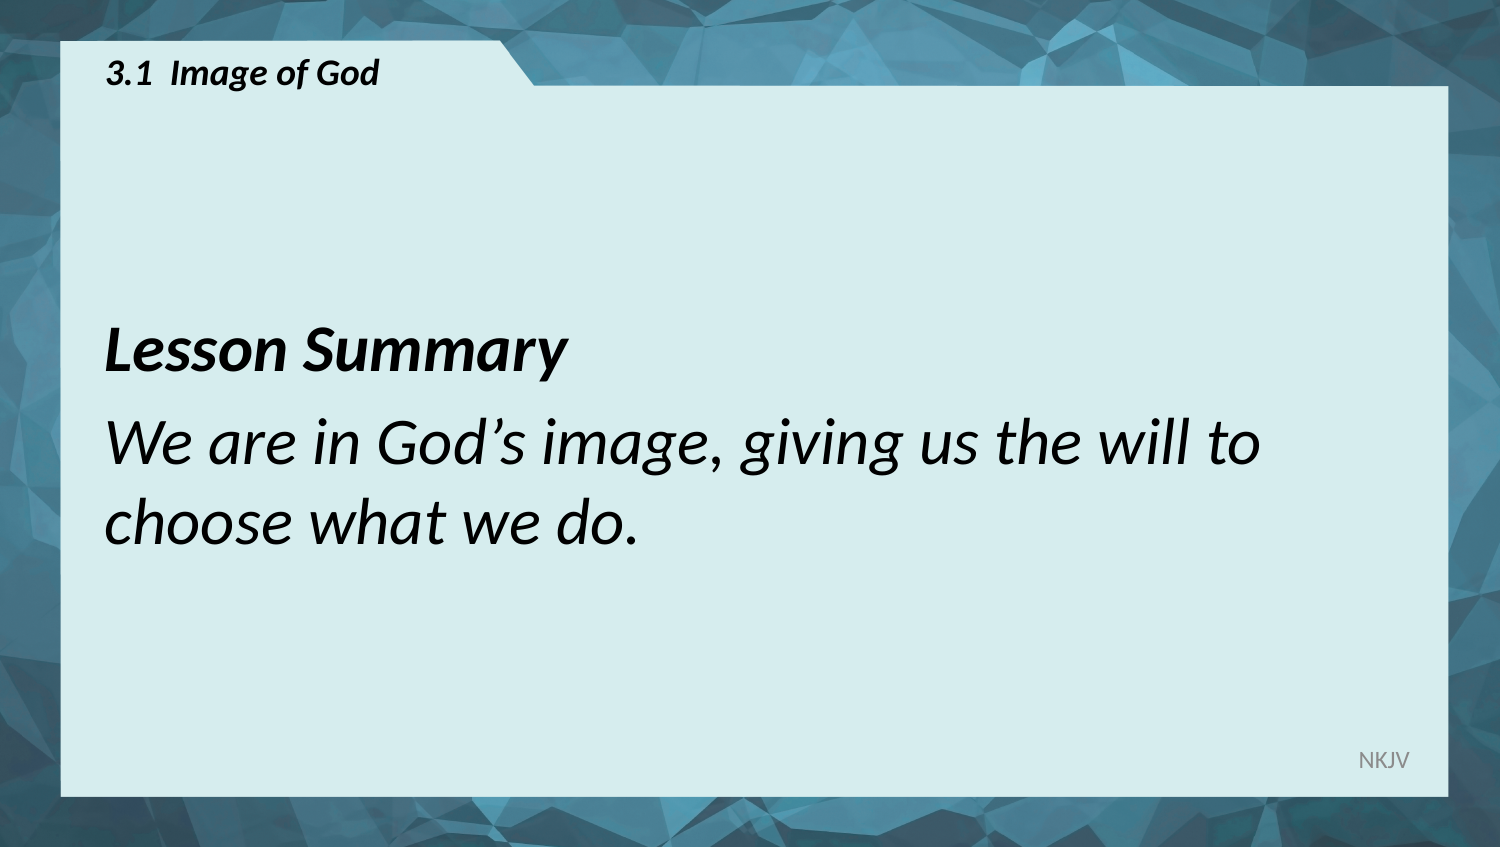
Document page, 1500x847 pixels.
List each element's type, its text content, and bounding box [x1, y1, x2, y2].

list Lesson Summary We are in God’s image, giving us the will to choose what we do. [89, 141, 1403, 722]
title 3.1 Image of God [89, 33, 1420, 108]
picture [0, 0, 1500, 847]
footer NKJV [950, 736, 1425, 782]
